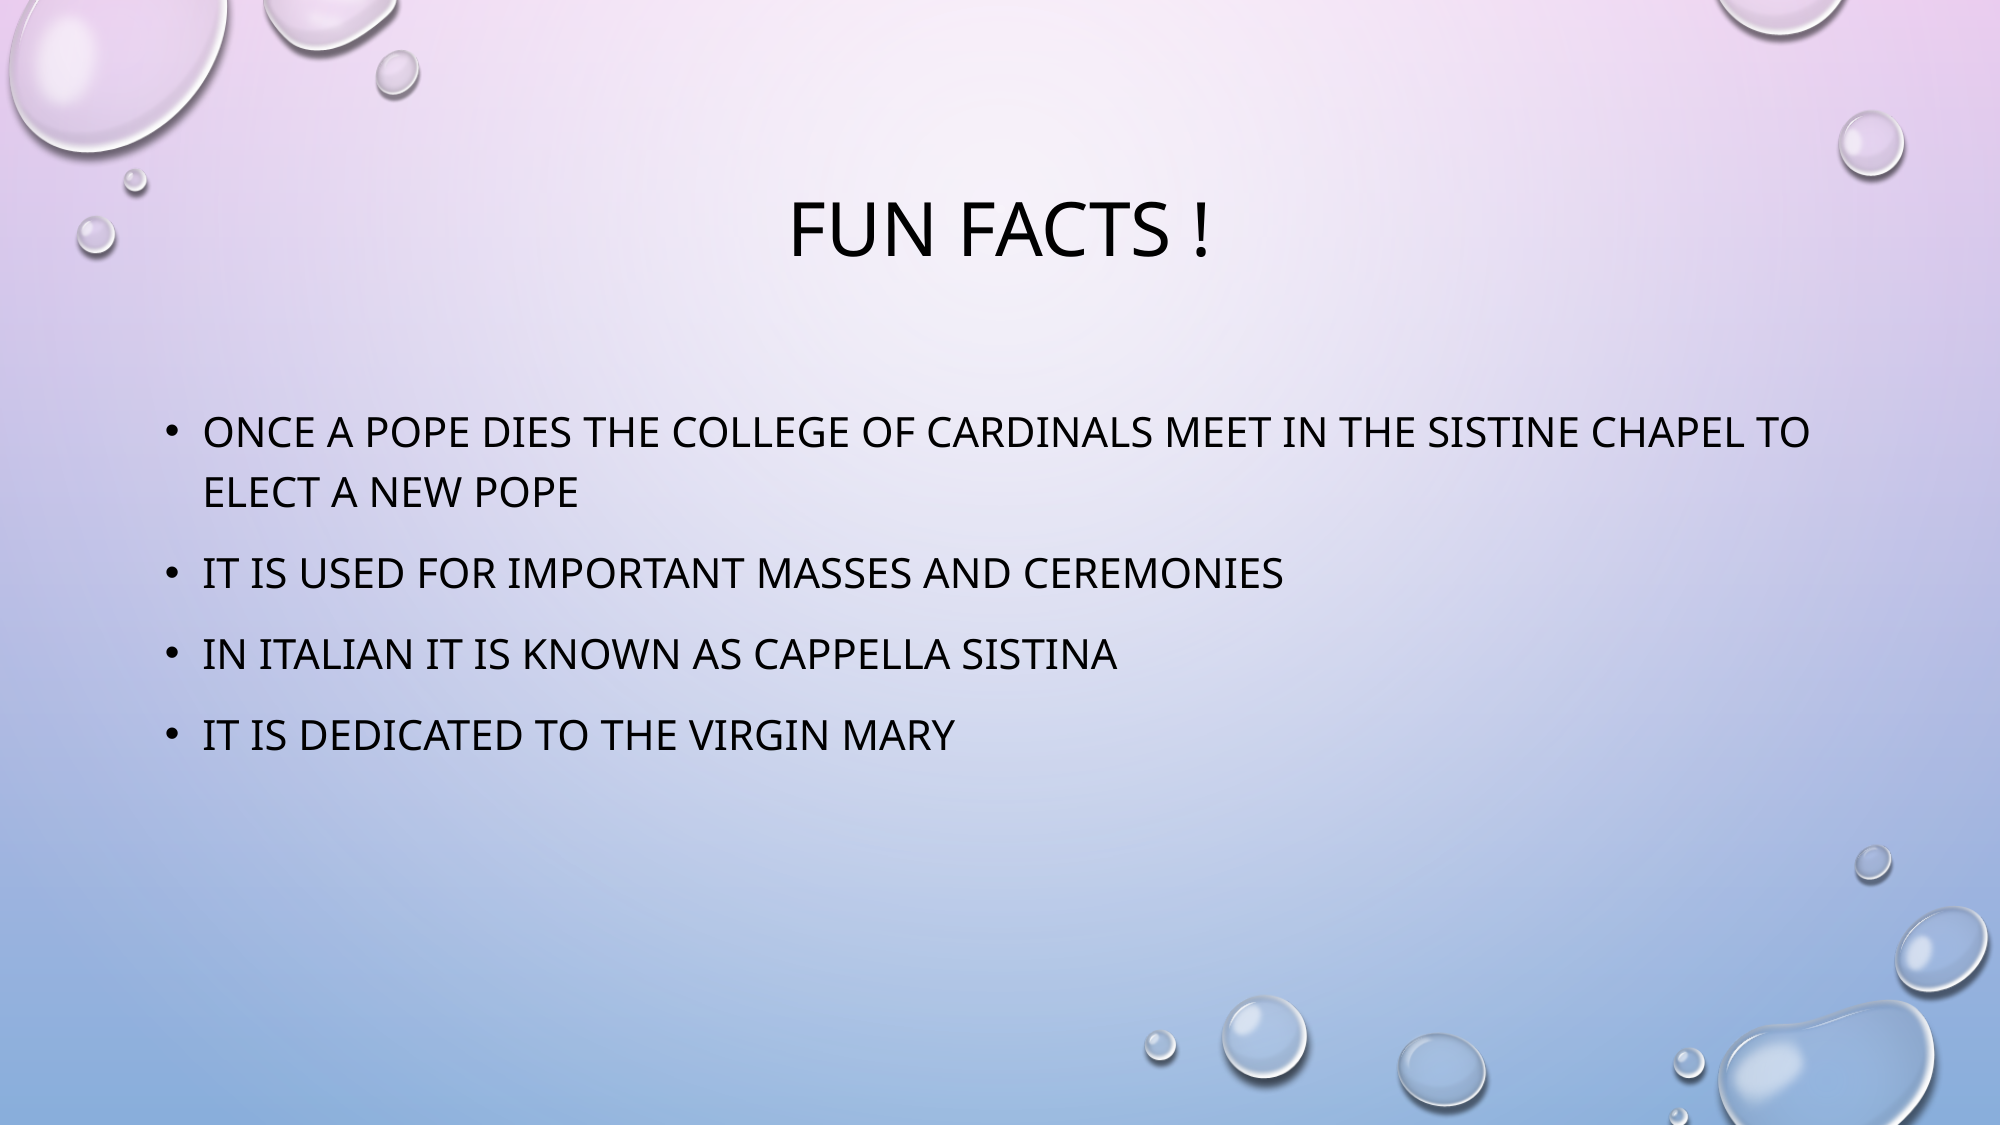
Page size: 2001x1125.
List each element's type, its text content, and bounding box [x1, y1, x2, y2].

list Once a pope dies the college of cardinals meet in the Sistine chapel to elect a new pope It is used for important masses and ceremonies In Italian it is known as cappella Sistina It is dedicated to the virgin Mary [149, 388, 1850, 950]
picture [0, 0, 2000, 1125]
title Fun facts ! [149, 101, 1851, 364]
